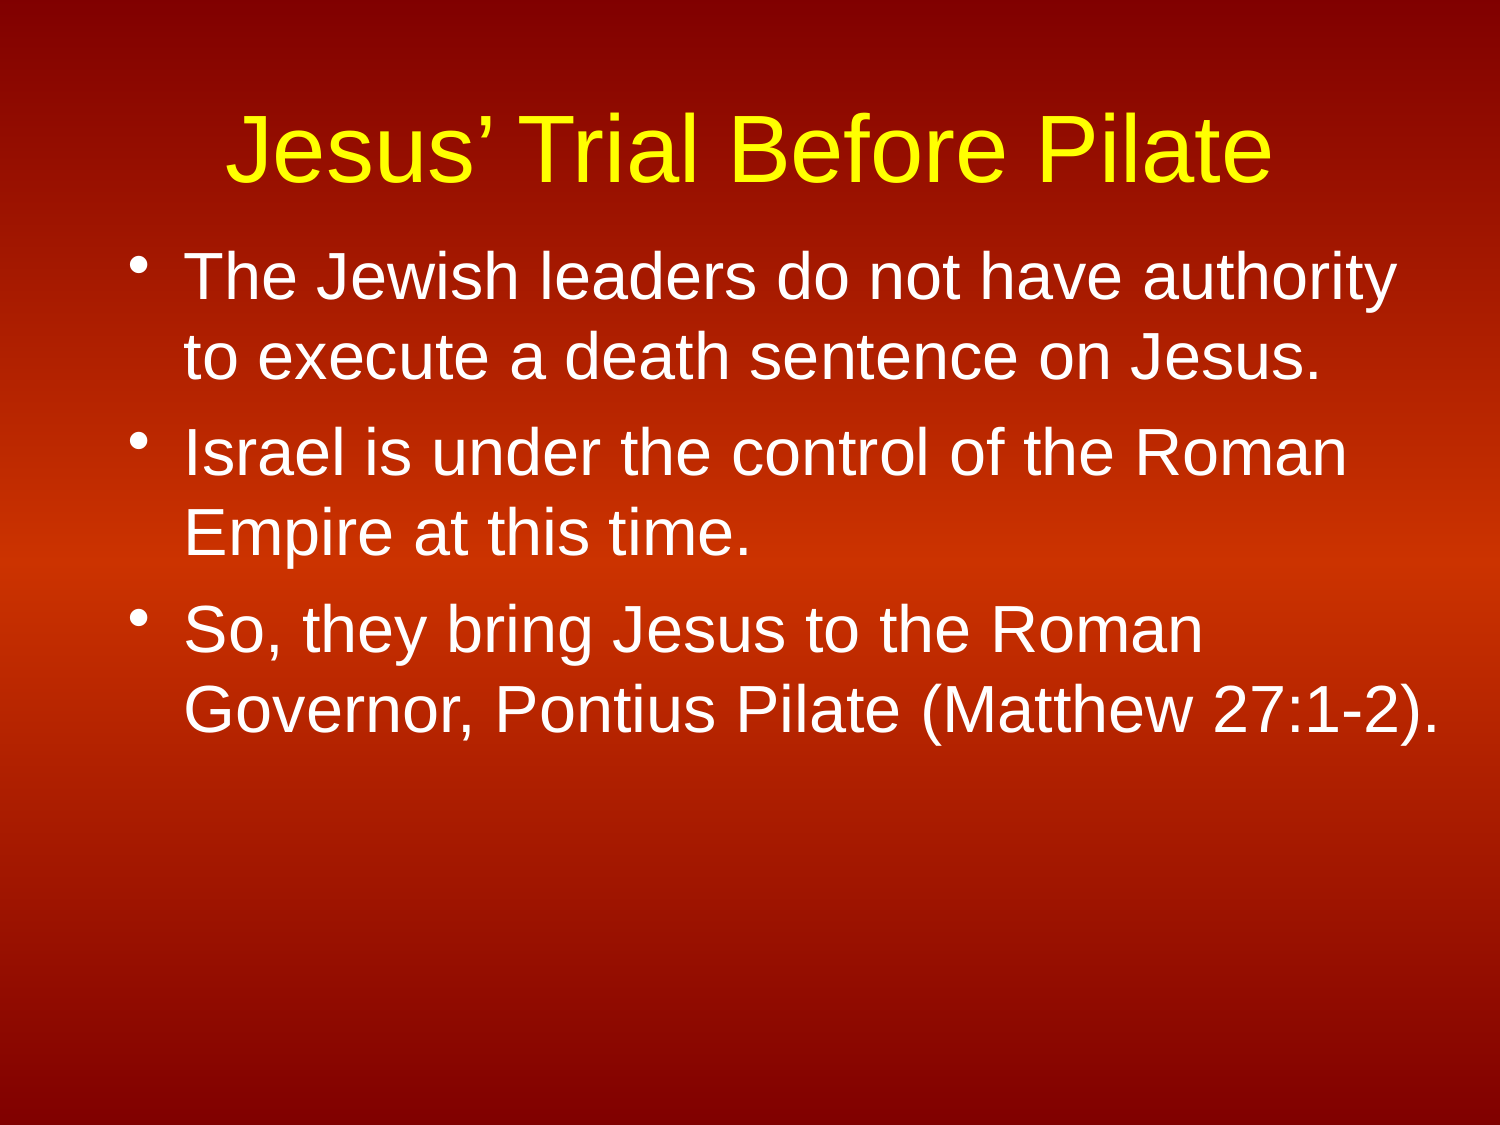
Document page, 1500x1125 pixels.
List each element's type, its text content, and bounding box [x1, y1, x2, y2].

list The Jewish leaders do not have authority to execute a death sentence on Jesus. Israel is under the control of the Roman Empire at this time. So, they bring Jesus to the Roman Governor, Pontius Pilate (Matthew 27:1-2). [112, 224, 1463, 1125]
title Jesus’ Trial Before Pilate [37, 50, 1463, 238]
